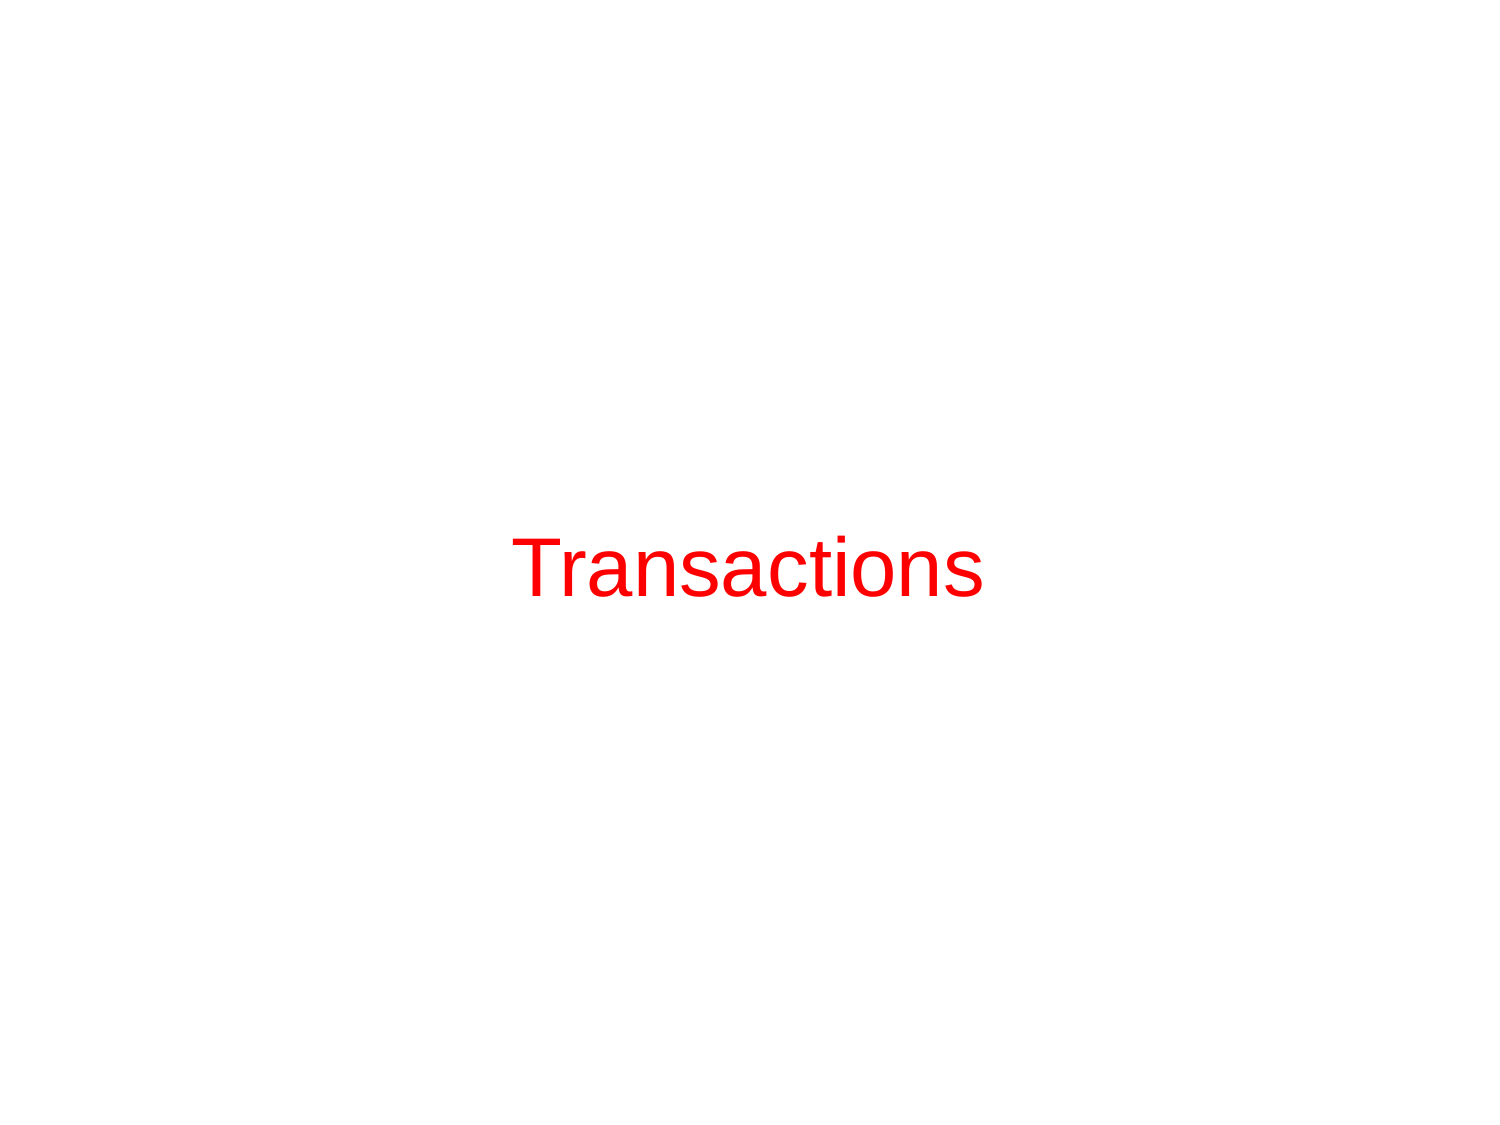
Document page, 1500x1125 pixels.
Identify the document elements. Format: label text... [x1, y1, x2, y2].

text_box Transactions [0, 9, 1497, 1125]
